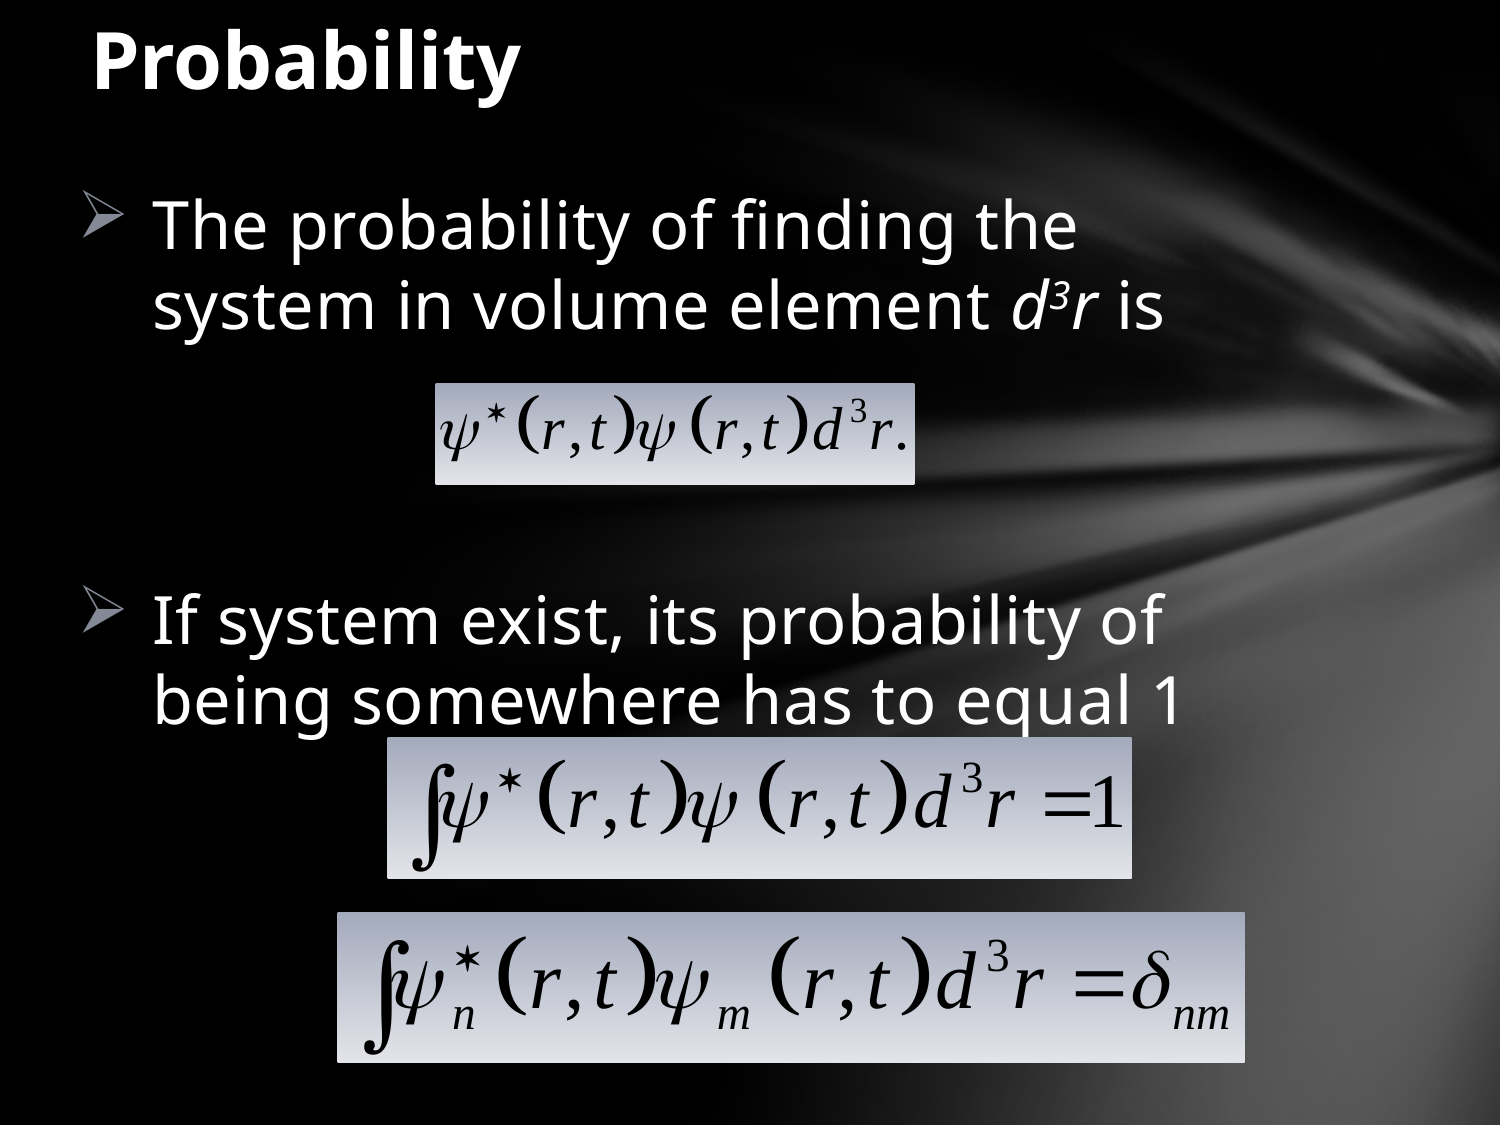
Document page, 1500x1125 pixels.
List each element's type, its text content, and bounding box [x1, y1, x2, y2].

title Probability [75, 2, 1335, 303]
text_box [387, 737, 1132, 880]
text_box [337, 912, 1245, 1063]
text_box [435, 383, 915, 485]
list The probability of finding the system in volume element d3r is If system exist, its probability of being somewhere has to equal 1 [62, 174, 1323, 1078]
